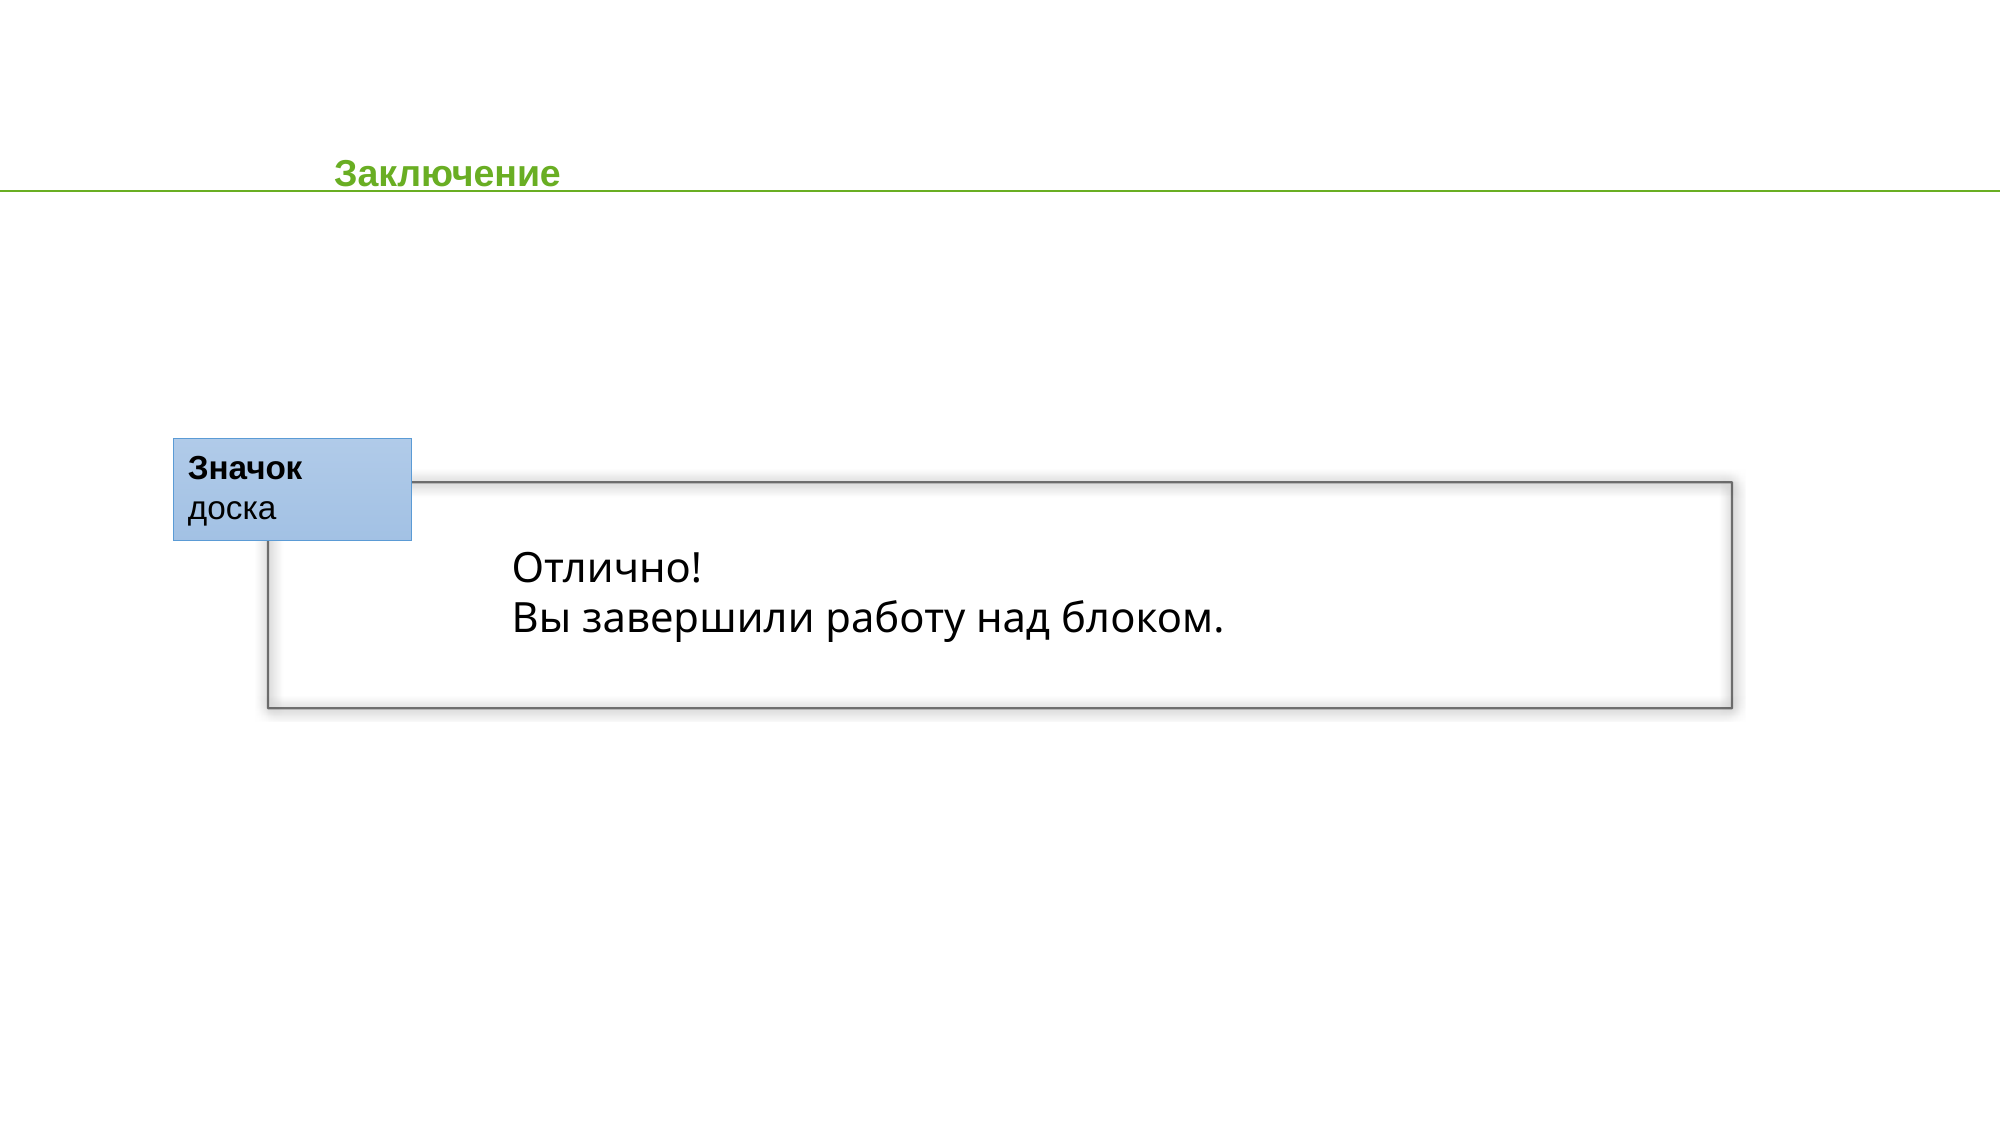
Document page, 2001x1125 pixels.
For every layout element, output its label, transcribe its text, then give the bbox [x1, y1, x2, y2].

text_box Заключение [319, 141, 1520, 202]
text_box [267, 482, 1732, 709]
text_box Значок доска [173, 438, 412, 541]
